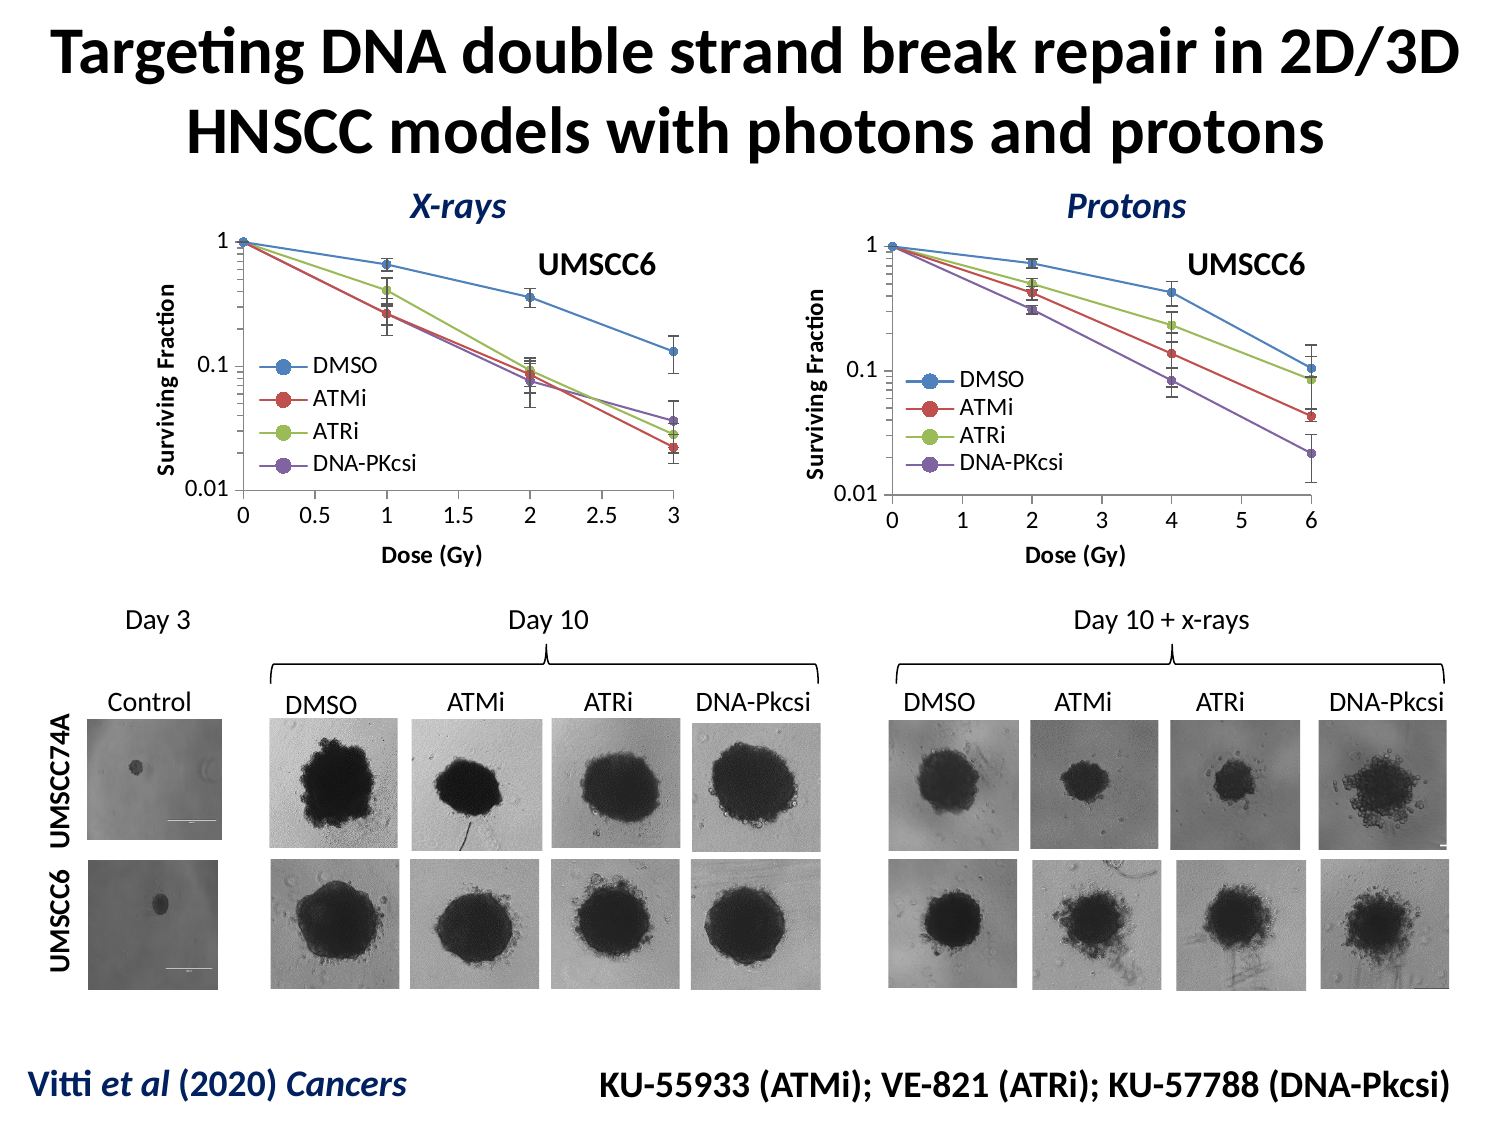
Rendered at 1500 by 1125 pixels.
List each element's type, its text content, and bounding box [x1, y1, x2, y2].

text_box X-rays [395, 173, 550, 223]
chart [147, 225, 693, 583]
chart [796, 223, 1340, 578]
text_box Targeting DNA double strand break repair in 2D/3D HNSCC models with photons and protons [29, 0, 1483, 175]
text_box Vitti et al (2020) Cancers [12, 1052, 584, 1112]
text_box KU-55933 (ATMi); VE-821 (ATRi); KU-57788 (DNA-Pkcsi) [584, 1052, 1500, 1113]
text_box Protons [1052, 173, 1206, 221]
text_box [32, 592, 1465, 991]
